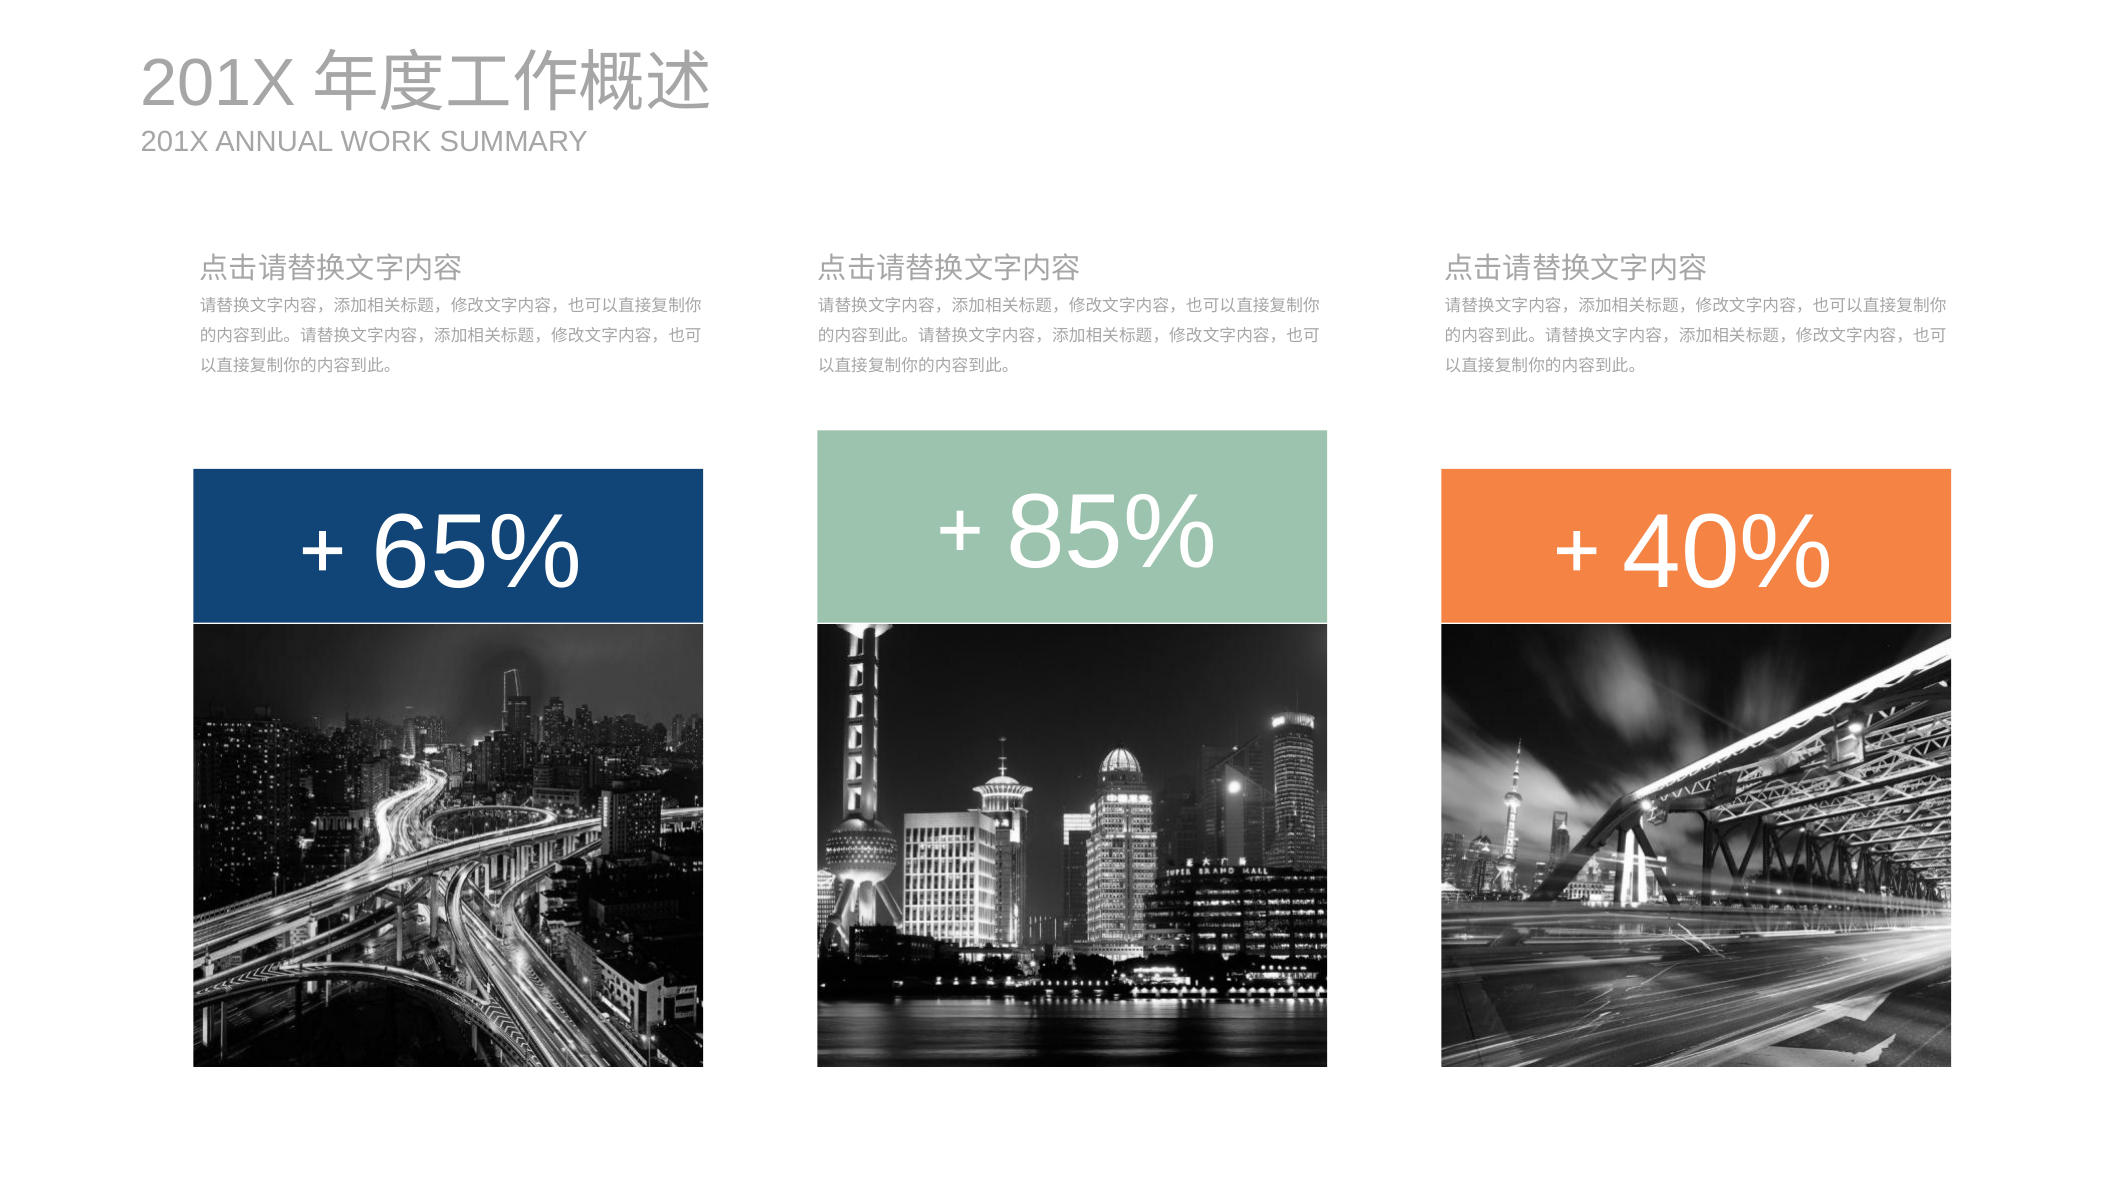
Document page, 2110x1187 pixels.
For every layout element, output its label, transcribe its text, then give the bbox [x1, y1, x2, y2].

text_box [817, 430, 1328, 1067]
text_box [1441, 468, 1952, 1067]
text_box 201X ANNUAL WORK SUMMARY [140, 122, 602, 158]
text_box 点击请替换文字内容 请替换文字内容，添加相关标题，修改文字内容，也可以直接复制你的内容到此。请替换文字内容，添加相关标题，修改文字内容，也可以直接复制你的内容到此。 [199, 232, 703, 375]
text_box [193, 468, 704, 1067]
text_box 点击请替换文字内容 请替换文字内容，添加相关标题，修改文字内容，也可以直接复制你的内容到此。请替换文字内容，添加相关标题，修改文字内容，也可以直接复制你的内容到此。 [817, 232, 1322, 375]
text_box 点击请替换文字内容 请替换文字内容，添加相关标题，修改文字内容，也可以直接复制你的内容到此。请替换文字内容，添加相关标题，修改文字内容，也可以直接复制你的内容到此。 [1444, 232, 1948, 375]
text_box 201X年度工作概述 [140, 38, 789, 119]
